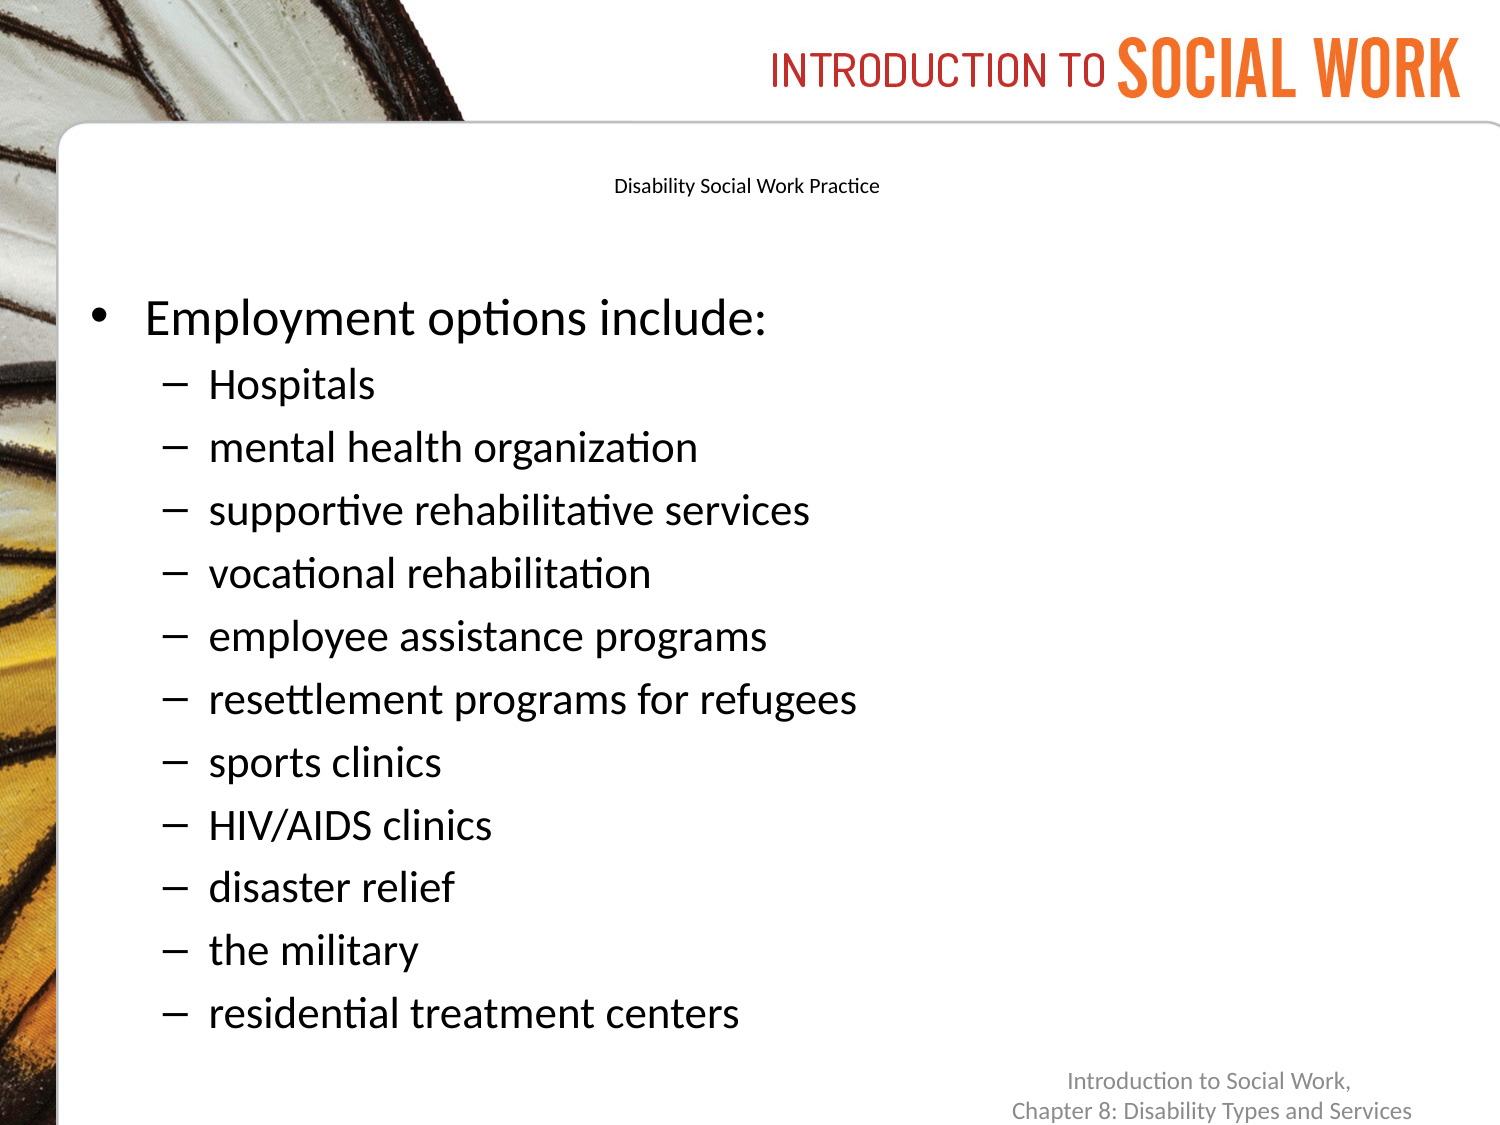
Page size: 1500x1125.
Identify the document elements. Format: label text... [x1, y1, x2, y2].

list Employment options include: Hospitals mental health organization supportive rehabilitative services vocational rehabilitation employee assistance programs resettlement programs for refugees sports clinics HIV/AIDS clinics disaster relief the military residential treatment centers [75, 275, 1500, 1050]
title Disability Social Work Practice [75, 137, 1425, 233]
footer Introduction to Social Work, Chapter 8: Disability Types and Services [950, 1065, 1475, 1125]
picture [0, 0, 1500, 1125]
